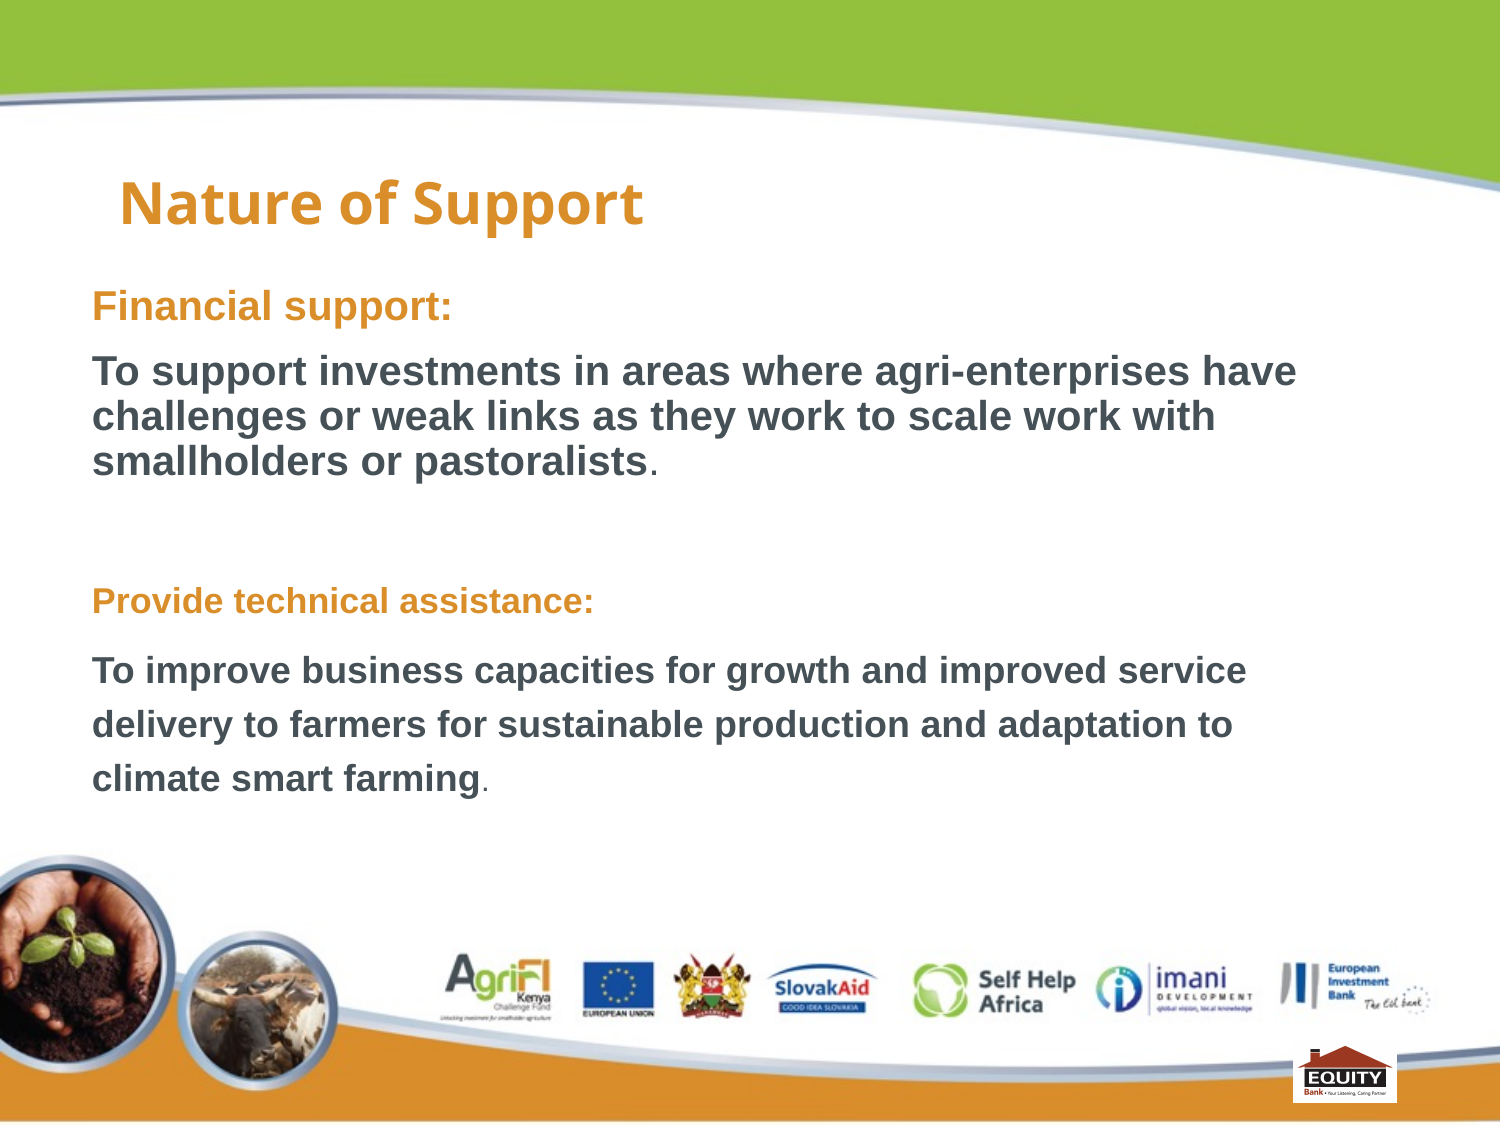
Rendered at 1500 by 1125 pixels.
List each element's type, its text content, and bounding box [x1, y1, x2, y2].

picture [0, 0, 1500, 1125]
title Nature of Support [103, 155, 1397, 257]
text_box Provide technical assistance: To improve business capacities for growth and improved service delivery to farmers for sustainable production and adaptation to climate smart farming. [76, 575, 1371, 809]
text_box Financial support: To support investments in areas where agri-enterprises have challenges or weak links as they work to scale work with smallholders or pastoralists. [76, 276, 1371, 507]
